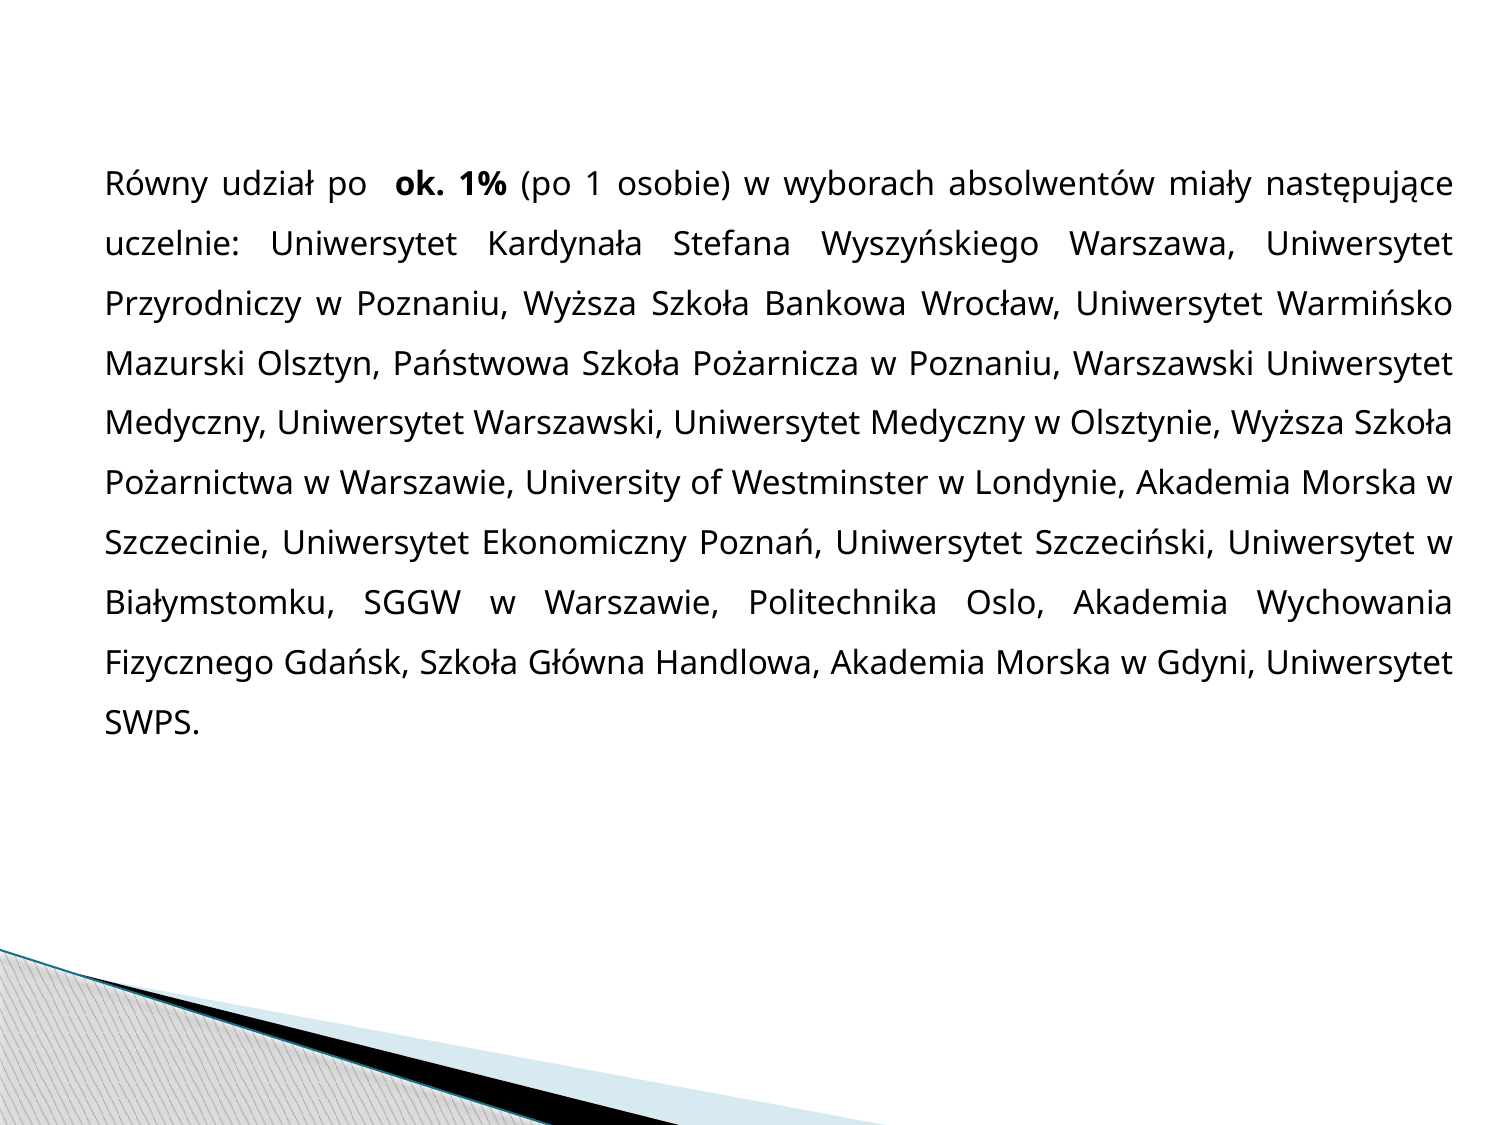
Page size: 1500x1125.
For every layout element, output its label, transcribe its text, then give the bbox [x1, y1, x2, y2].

list Równy udział po ok. 1% (po 1 osobie) w wyborach absolwentów miały następujące uczelnie: Uniwersytet Kardynała Stefana Wyszyńskiego Warszawa, Uniwersytet Przyrodniczy w Poznaniu, Wyższa Szkoła Bankowa Wrocław, Uniwersytet Warmińsko Mazurski Olsztyn, Państwowa Szkoła Pożarnicza w Poznaniu, Warszawski Uniwersytet Medyczny, Uniwersytet Warszawski, Uniwersytet Medyczny w Olsztynie, Wyższa Szkoła Pożarnictwa w Warszawie, University of Westminster w Londynie, Akademia Morska w Szczecinie, Uniwersytet Ekonomiczny Poznań, Uniwersytet Szczeciński, Uniwersytet w Białymstomku, SGGW w Warszawie, Politechnika Oslo, Akademia Wychowania Fizycznego Gdańsk, Szkoła Główna Handlowa, Akademia Morska w Gdyni, Uniwersytet SWPS. [29, 66, 1471, 1036]
